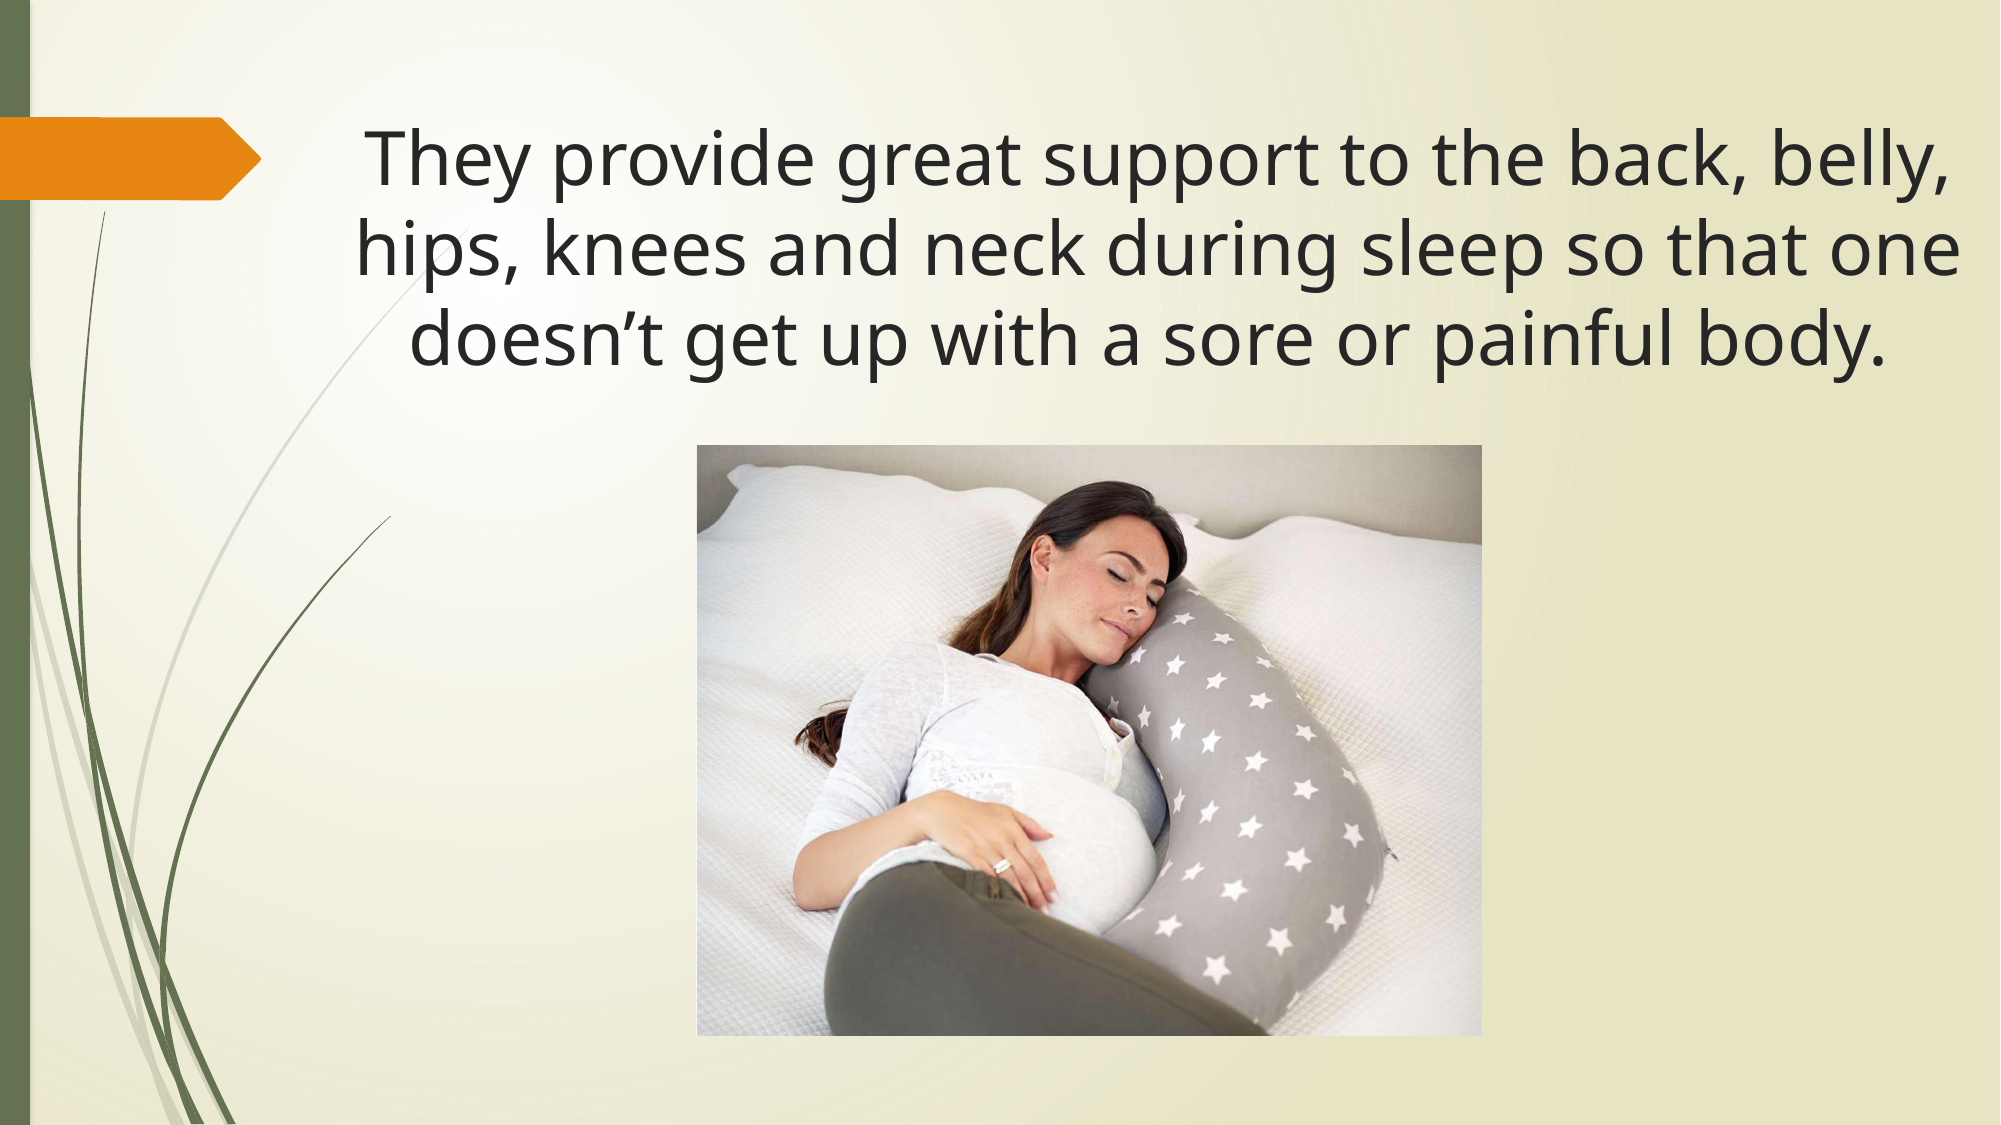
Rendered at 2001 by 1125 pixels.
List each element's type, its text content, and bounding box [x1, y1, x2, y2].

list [695, 445, 1482, 1036]
title They provide great support to the back, belly, hips, knees and neck during sleep so that one doesn’t get up with a sore or painful body. [318, 102, 2000, 446]
